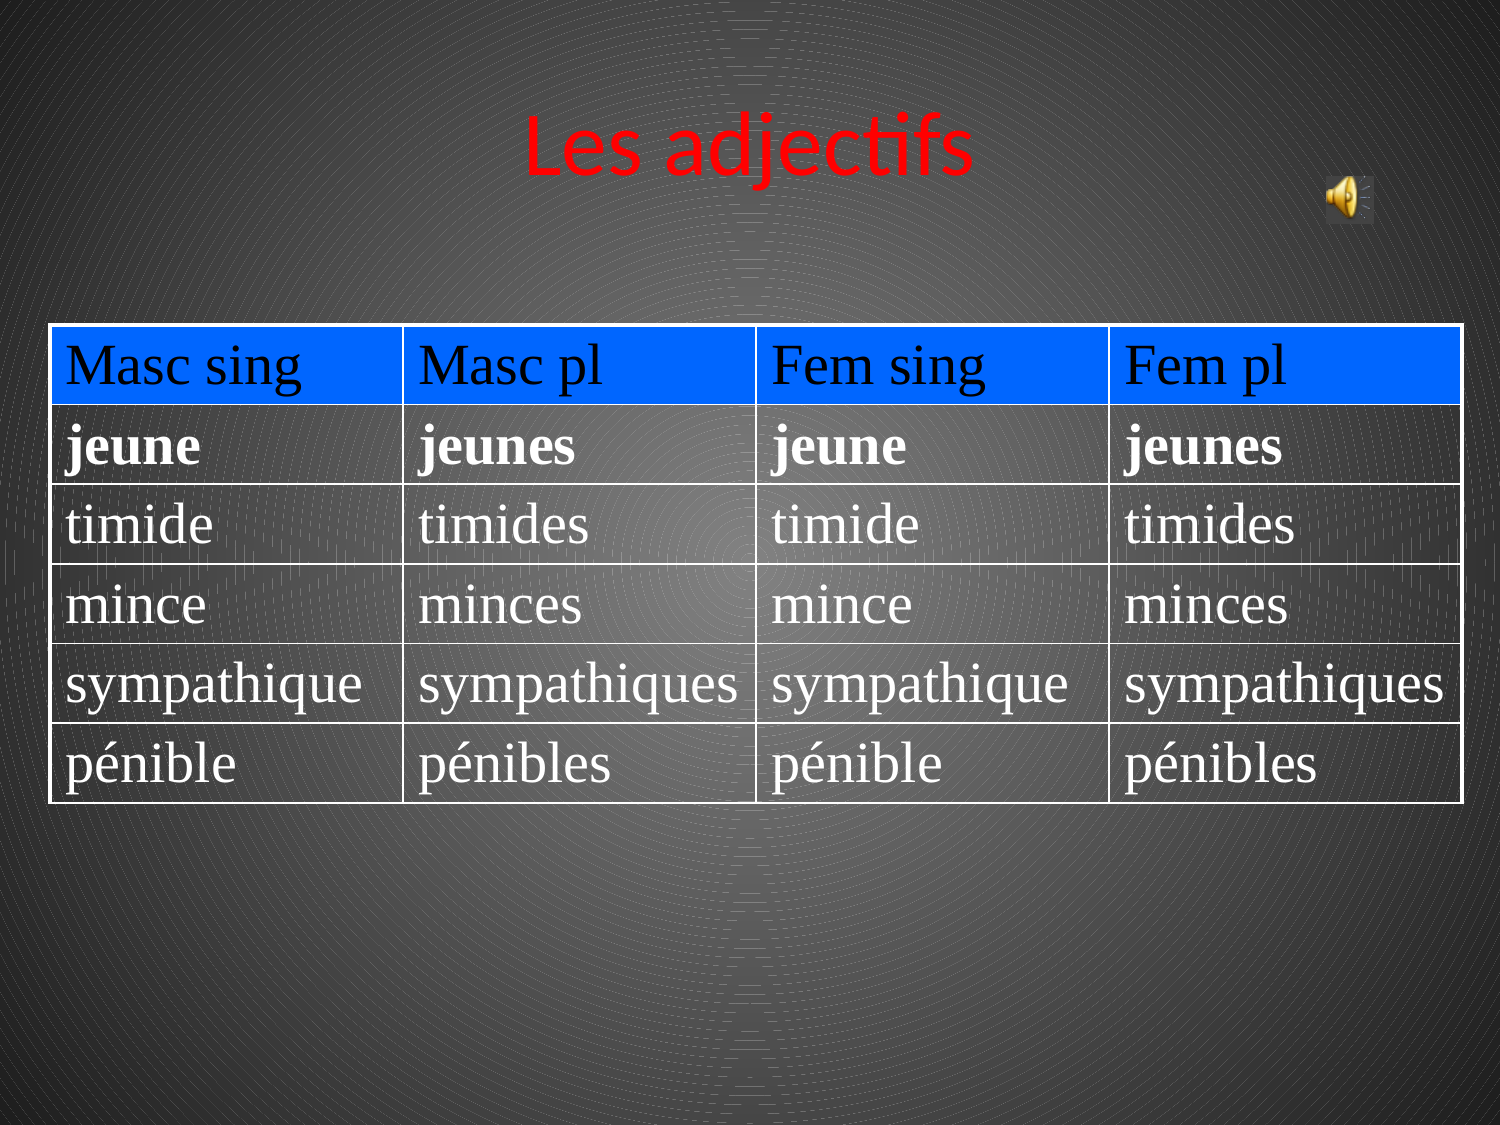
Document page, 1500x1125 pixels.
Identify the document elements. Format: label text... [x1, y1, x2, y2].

table_cell jeune [52, 405, 402, 483]
table_cell jeunes [404, 405, 755, 483]
table_cell minces [1110, 565, 1460, 643]
table_header Masc pl [404, 327, 755, 404]
table_cell sympathiques [404, 644, 755, 722]
table_cell jeunes [1110, 405, 1460, 483]
table_cell pénible [757, 724, 1108, 802]
table_header Fem pl [1110, 327, 1460, 404]
table_header Masc sing [52, 327, 402, 404]
table_cell timides [1110, 485, 1460, 563]
table_cell pénibles [404, 724, 755, 802]
table_cell jeune [757, 405, 1108, 483]
table_cell mince [757, 565, 1108, 643]
table_cell sympathique [757, 644, 1108, 722]
table_cell sympathiques [1110, 644, 1460, 722]
table_cell sympathique [52, 644, 402, 722]
table_cell pénibles [1110, 724, 1460, 802]
table_cell pénible [52, 724, 402, 802]
table_cell timide [757, 485, 1108, 563]
table_header Fem sing [757, 327, 1108, 404]
table_cell timide [52, 485, 402, 563]
table_cell minces [404, 565, 755, 643]
table_cell timides [404, 485, 755, 563]
picture [1324, 174, 1376, 226]
title Les adjectifs [75, 45, 1425, 233]
table_cell mince [52, 565, 402, 643]
